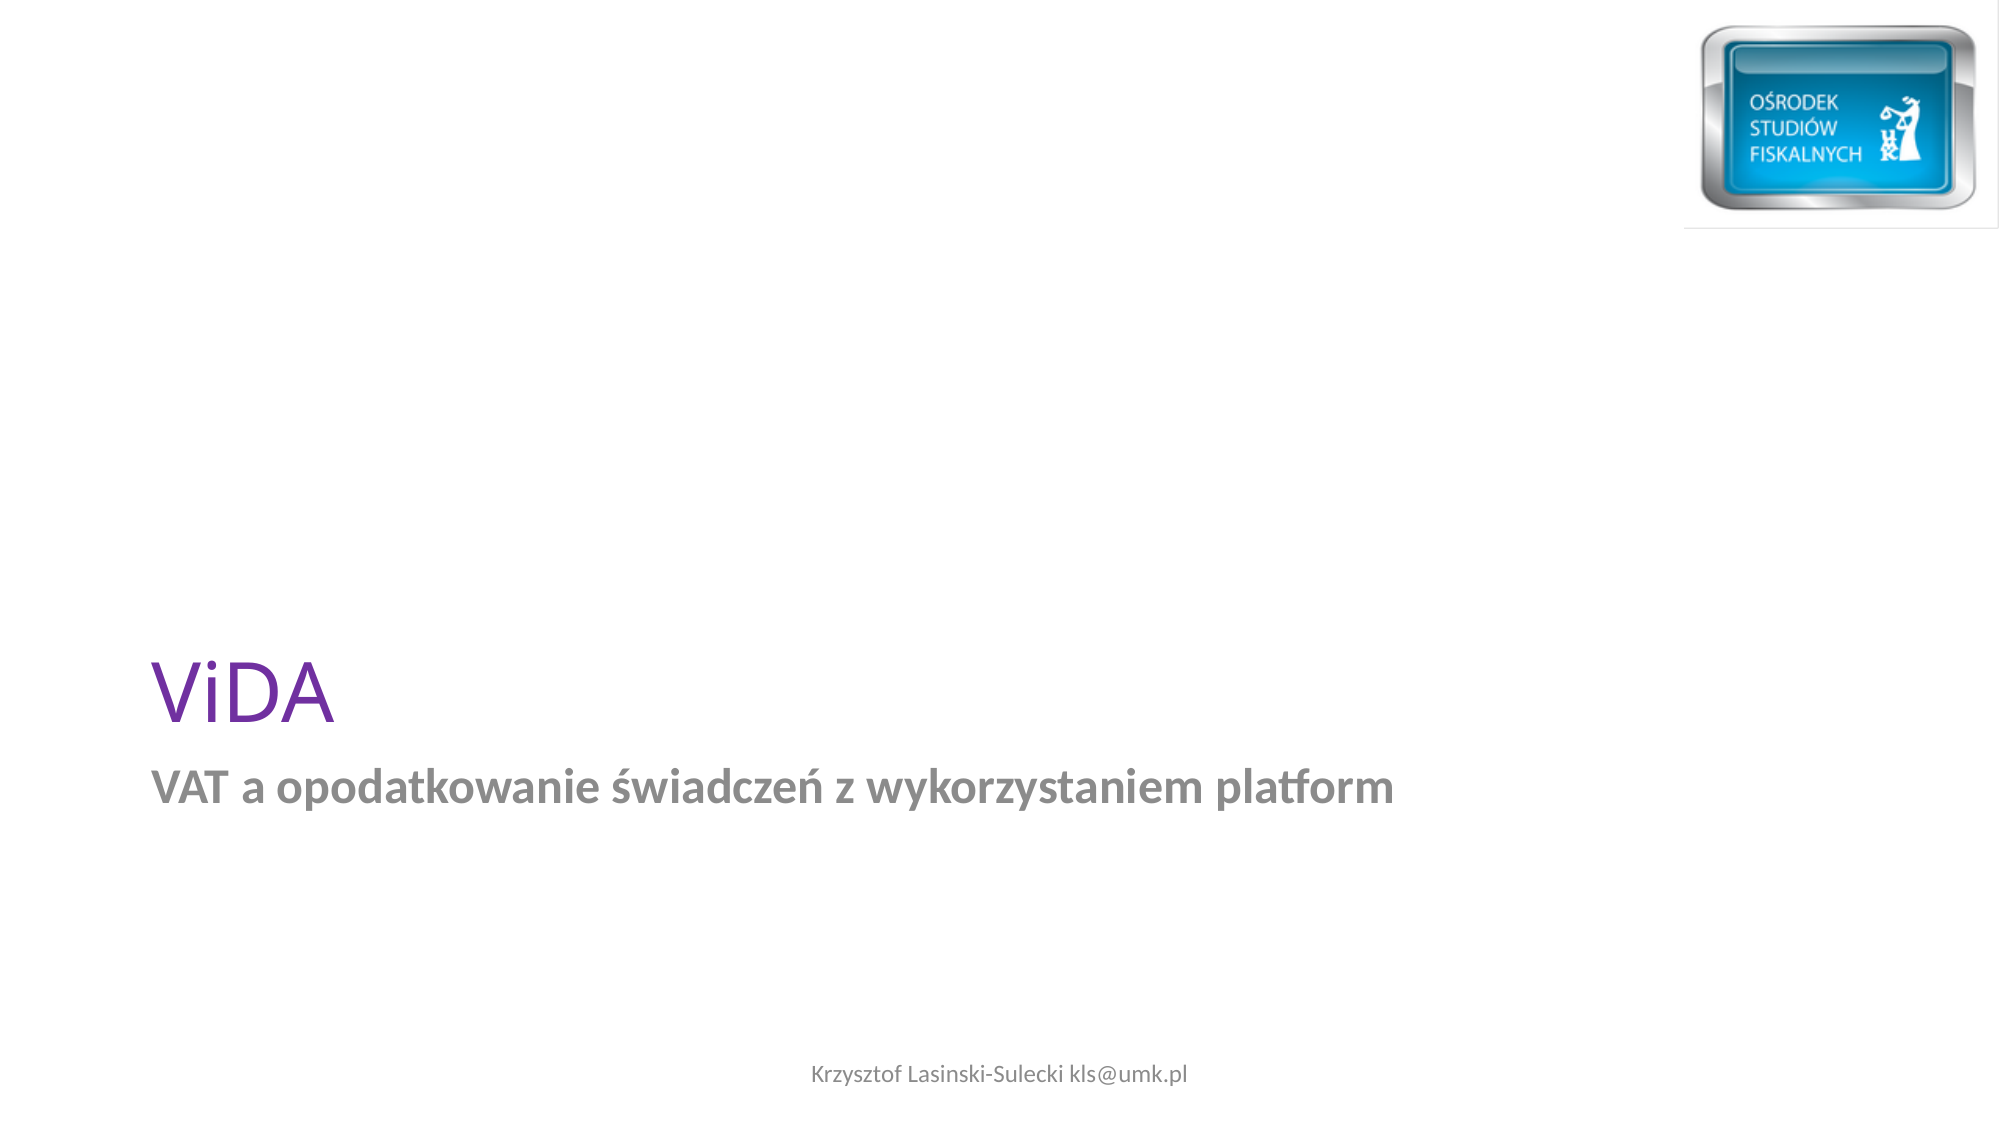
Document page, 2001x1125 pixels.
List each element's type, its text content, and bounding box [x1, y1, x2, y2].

title ViDA [136, 280, 1862, 749]
picture [1684, 0, 2000, 230]
footer Krzysztof Lasinski-Sulecki kls@umk.pl [662, 1042, 1338, 1103]
list VAT a opodatkowanie świadczeń z wykorzystaniem platform [136, 752, 1862, 999]
